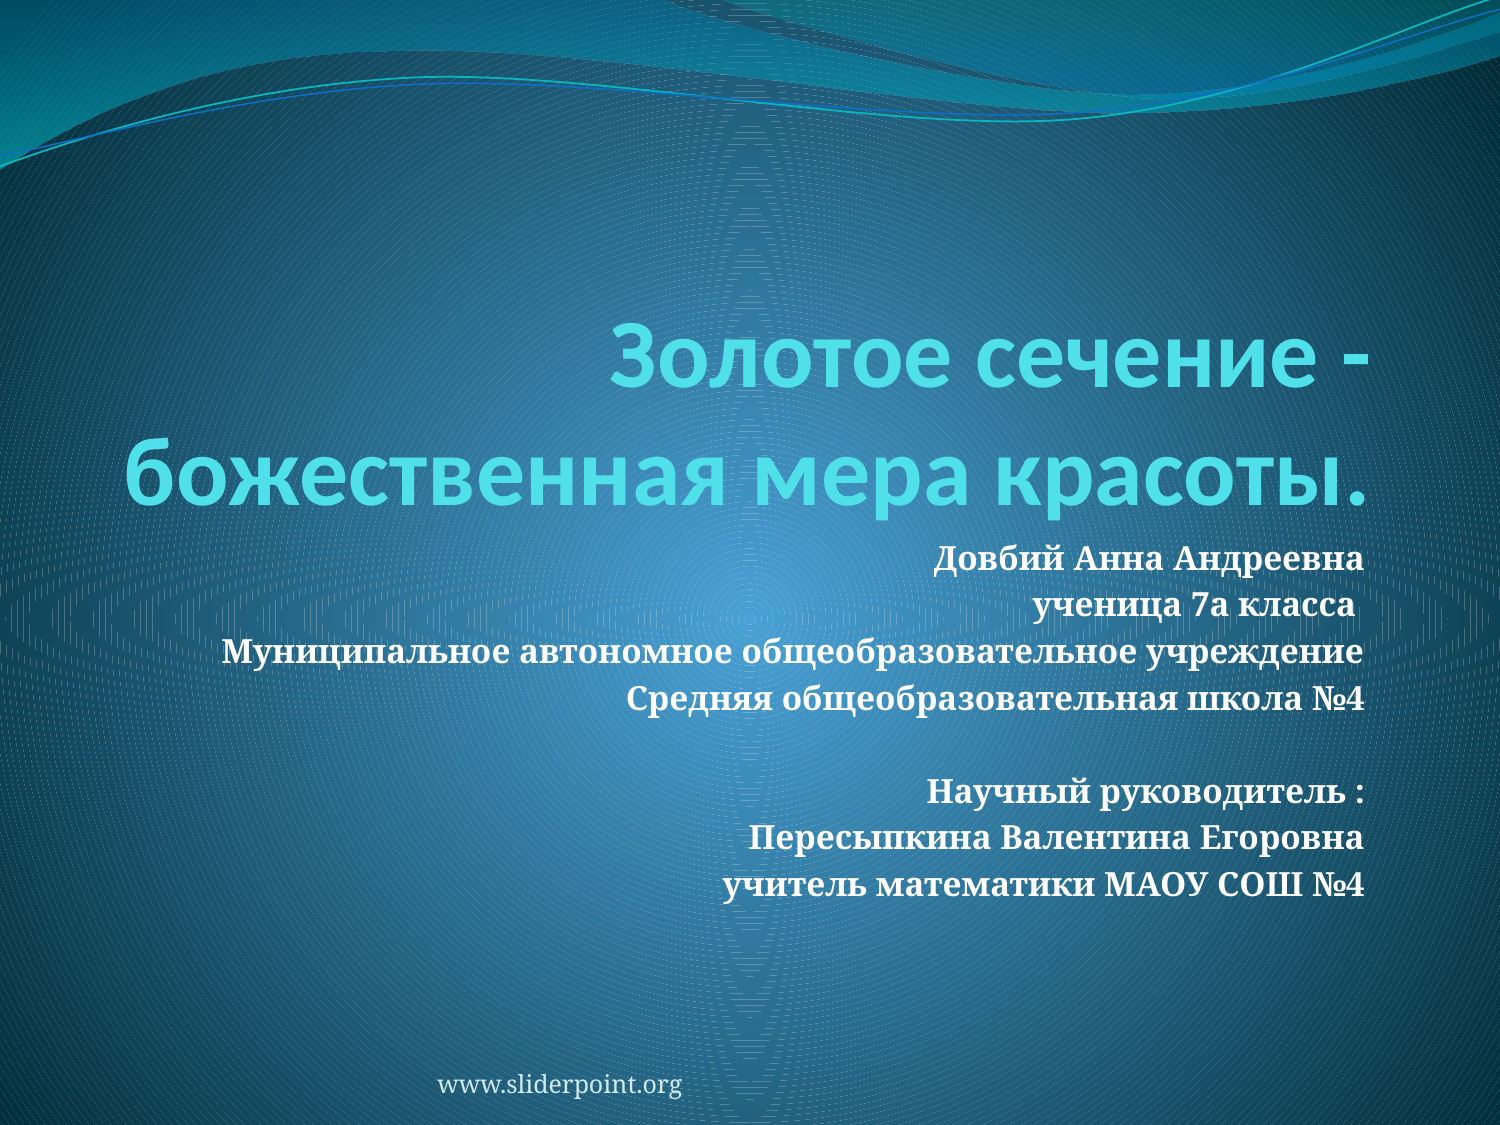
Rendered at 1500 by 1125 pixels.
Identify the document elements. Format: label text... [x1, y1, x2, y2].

subtitle Довбий Анна Андреевна ученица 7а класса Муниципальное автономное общеобразовательное учреждение Средняя общеобразовательная школа №4 Научный руководитель : Пересыпкина Валентина Егоровна учитель математики МАОУ СОШ №4 [87, 529, 1376, 818]
title Золотое сечение - божественная мера красоты. [87, 224, 1376, 525]
footer www.sliderpoint.org [437, 1042, 988, 1103]
